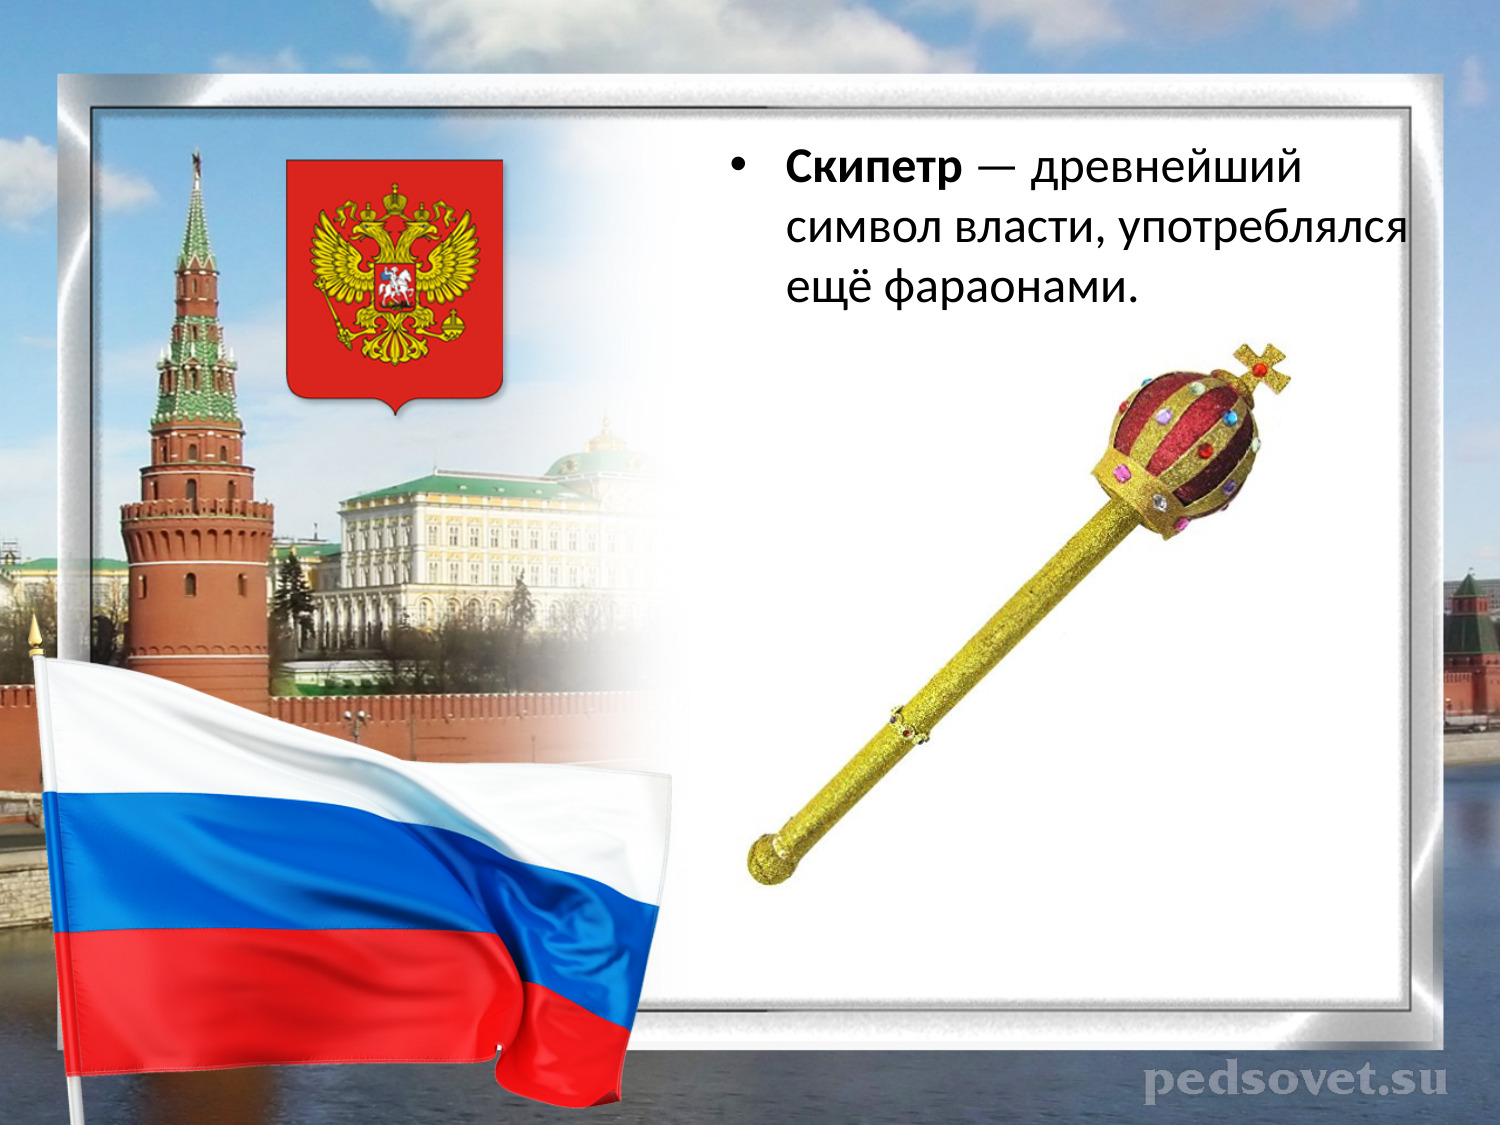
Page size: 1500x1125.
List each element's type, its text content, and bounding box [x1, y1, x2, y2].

list Скипетр — древнейший символ власти, употреблялся ещё фараонами. [714, 125, 1425, 1005]
picture [0, 0, 1500, 1125]
